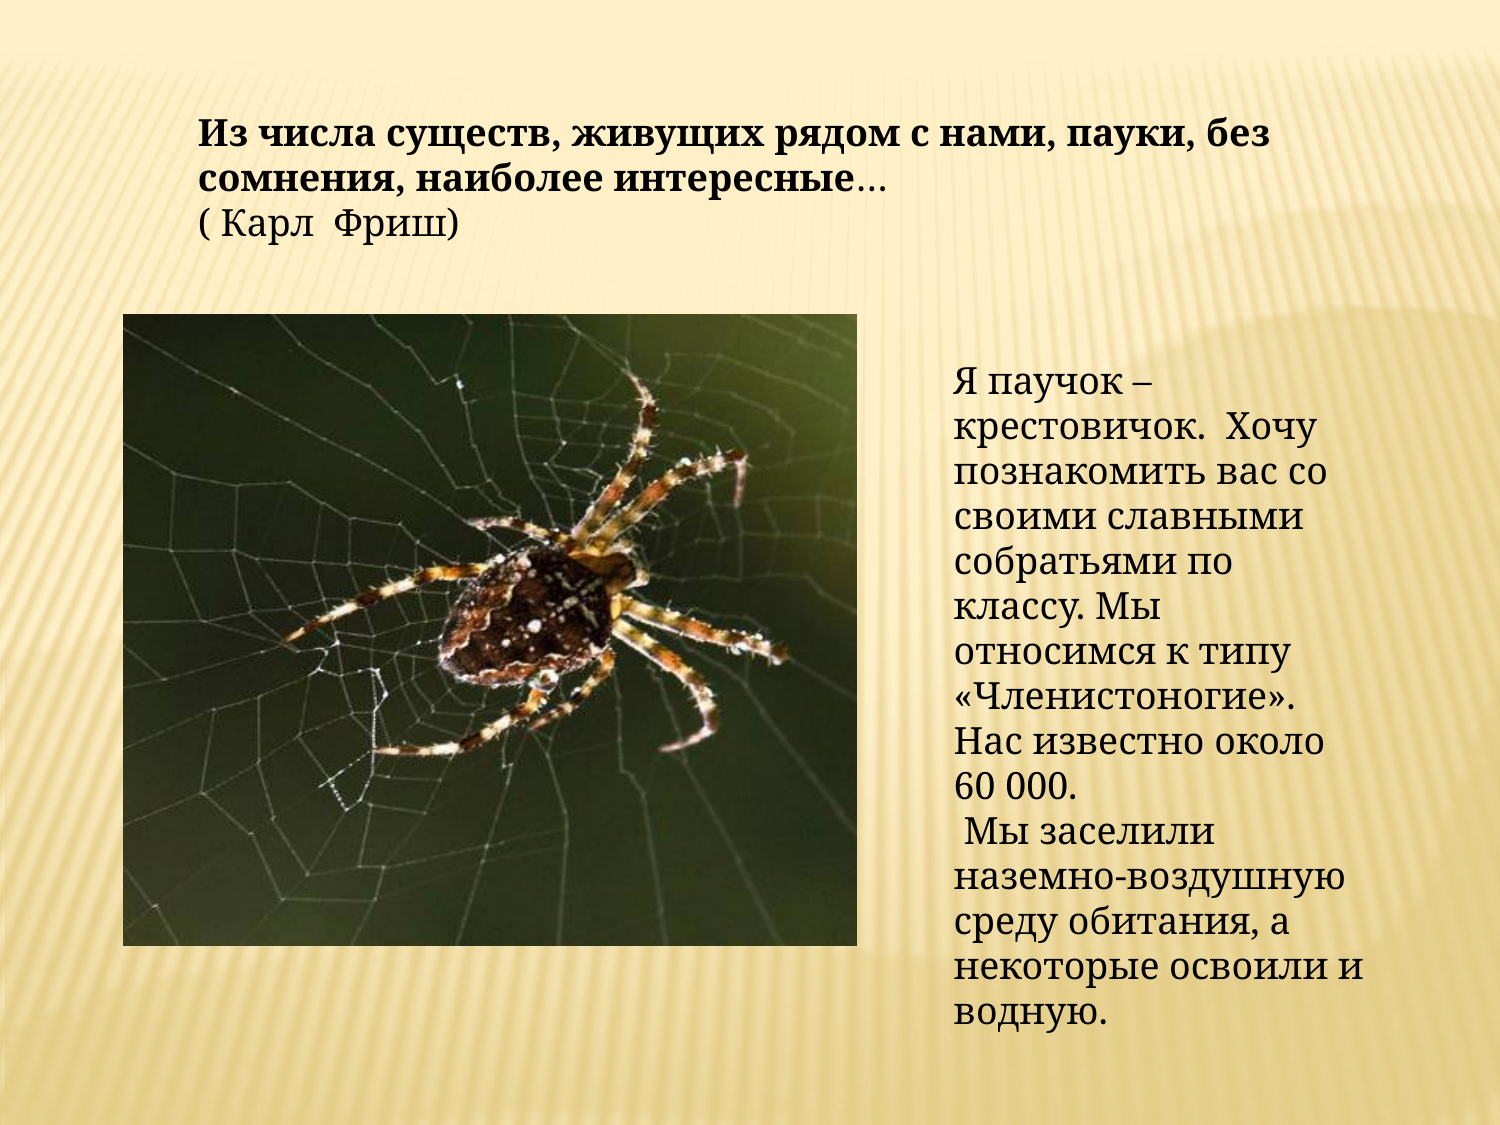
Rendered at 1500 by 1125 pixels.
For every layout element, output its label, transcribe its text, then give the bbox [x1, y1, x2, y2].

text_box Из числа существ, живущих рядом с нами, пауки, без сомнения, наиболее интересные… ( Карл Фриш) [183, 101, 1424, 252]
picture [123, 314, 857, 946]
text_box Я паучок – крестовичок. Хочу познакомить вас со своими славными собратьями по классу. Мы относимся к типу «Членистоногие». Нас известно около 60 000. Мы заселили наземно-воздушную среду обитания, а некоторые освоили и водную. [938, 349, 1388, 1040]
